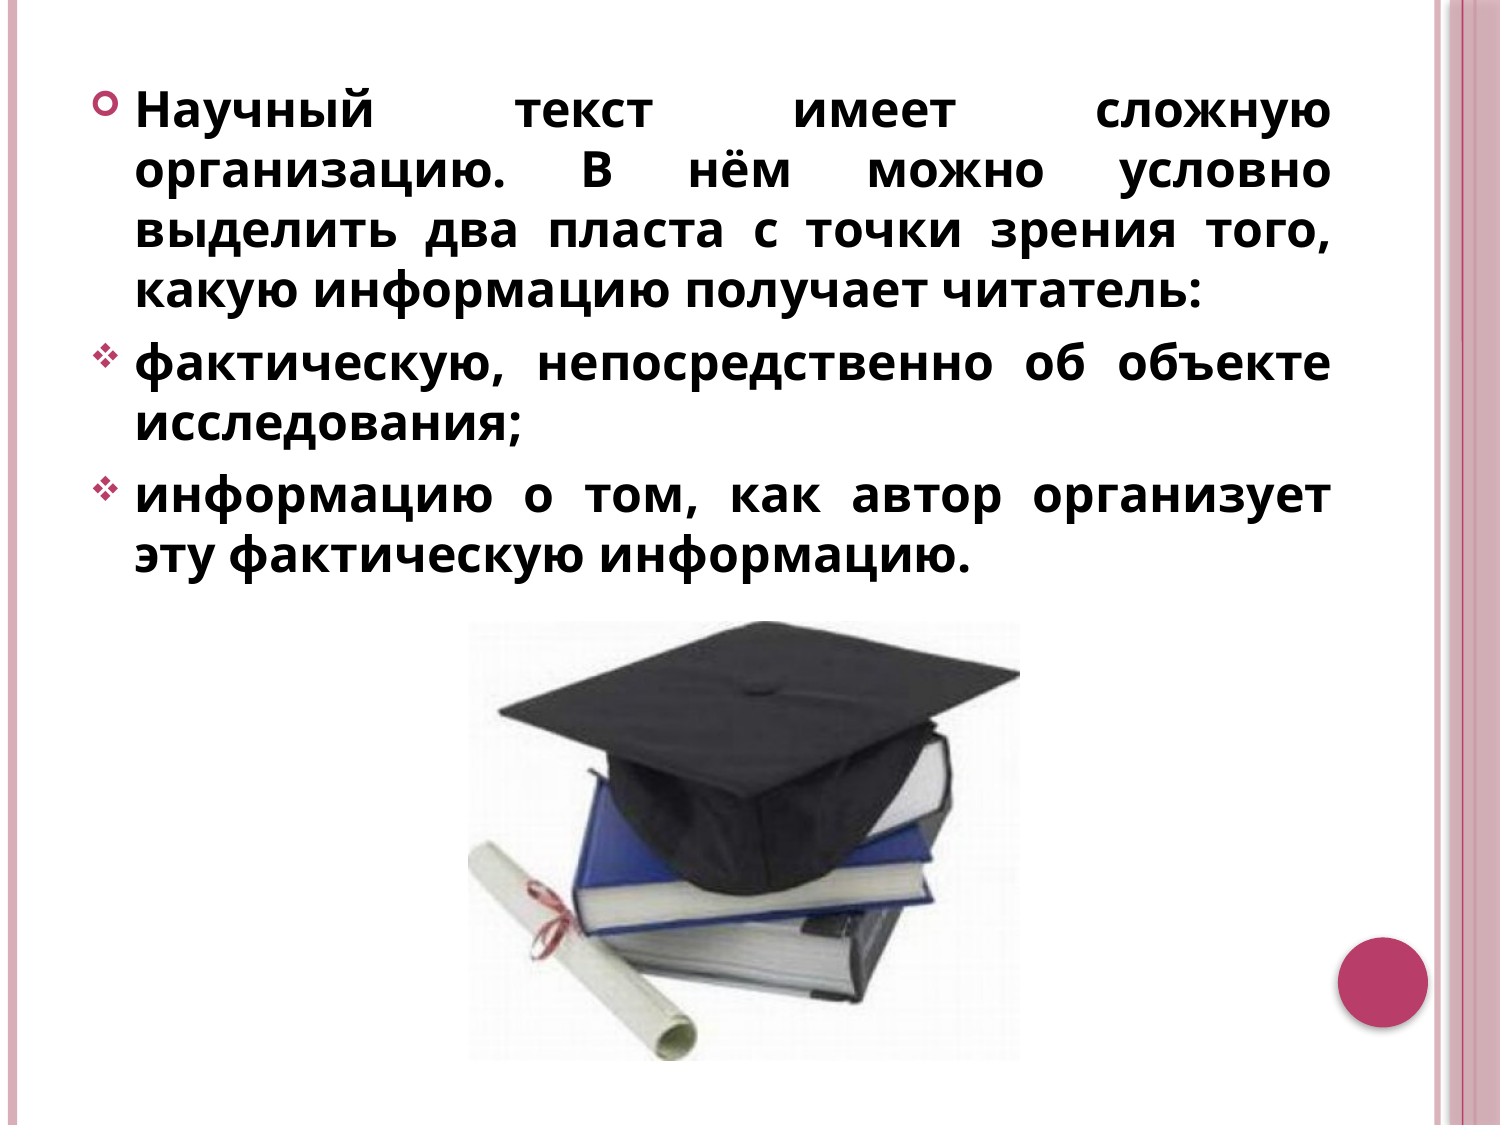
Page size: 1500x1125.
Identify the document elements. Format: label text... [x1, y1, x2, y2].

picture [468, 620, 1021, 1061]
list Научный текст имеет сложную организацию. В нём можно условно выделить два пласта с точки зрения того, какую информацию получает читатель: фактическую, непосредственно об объекте исследования; информацию о том, как автор организует эту фактическую информацию. [75, 70, 1348, 1062]
